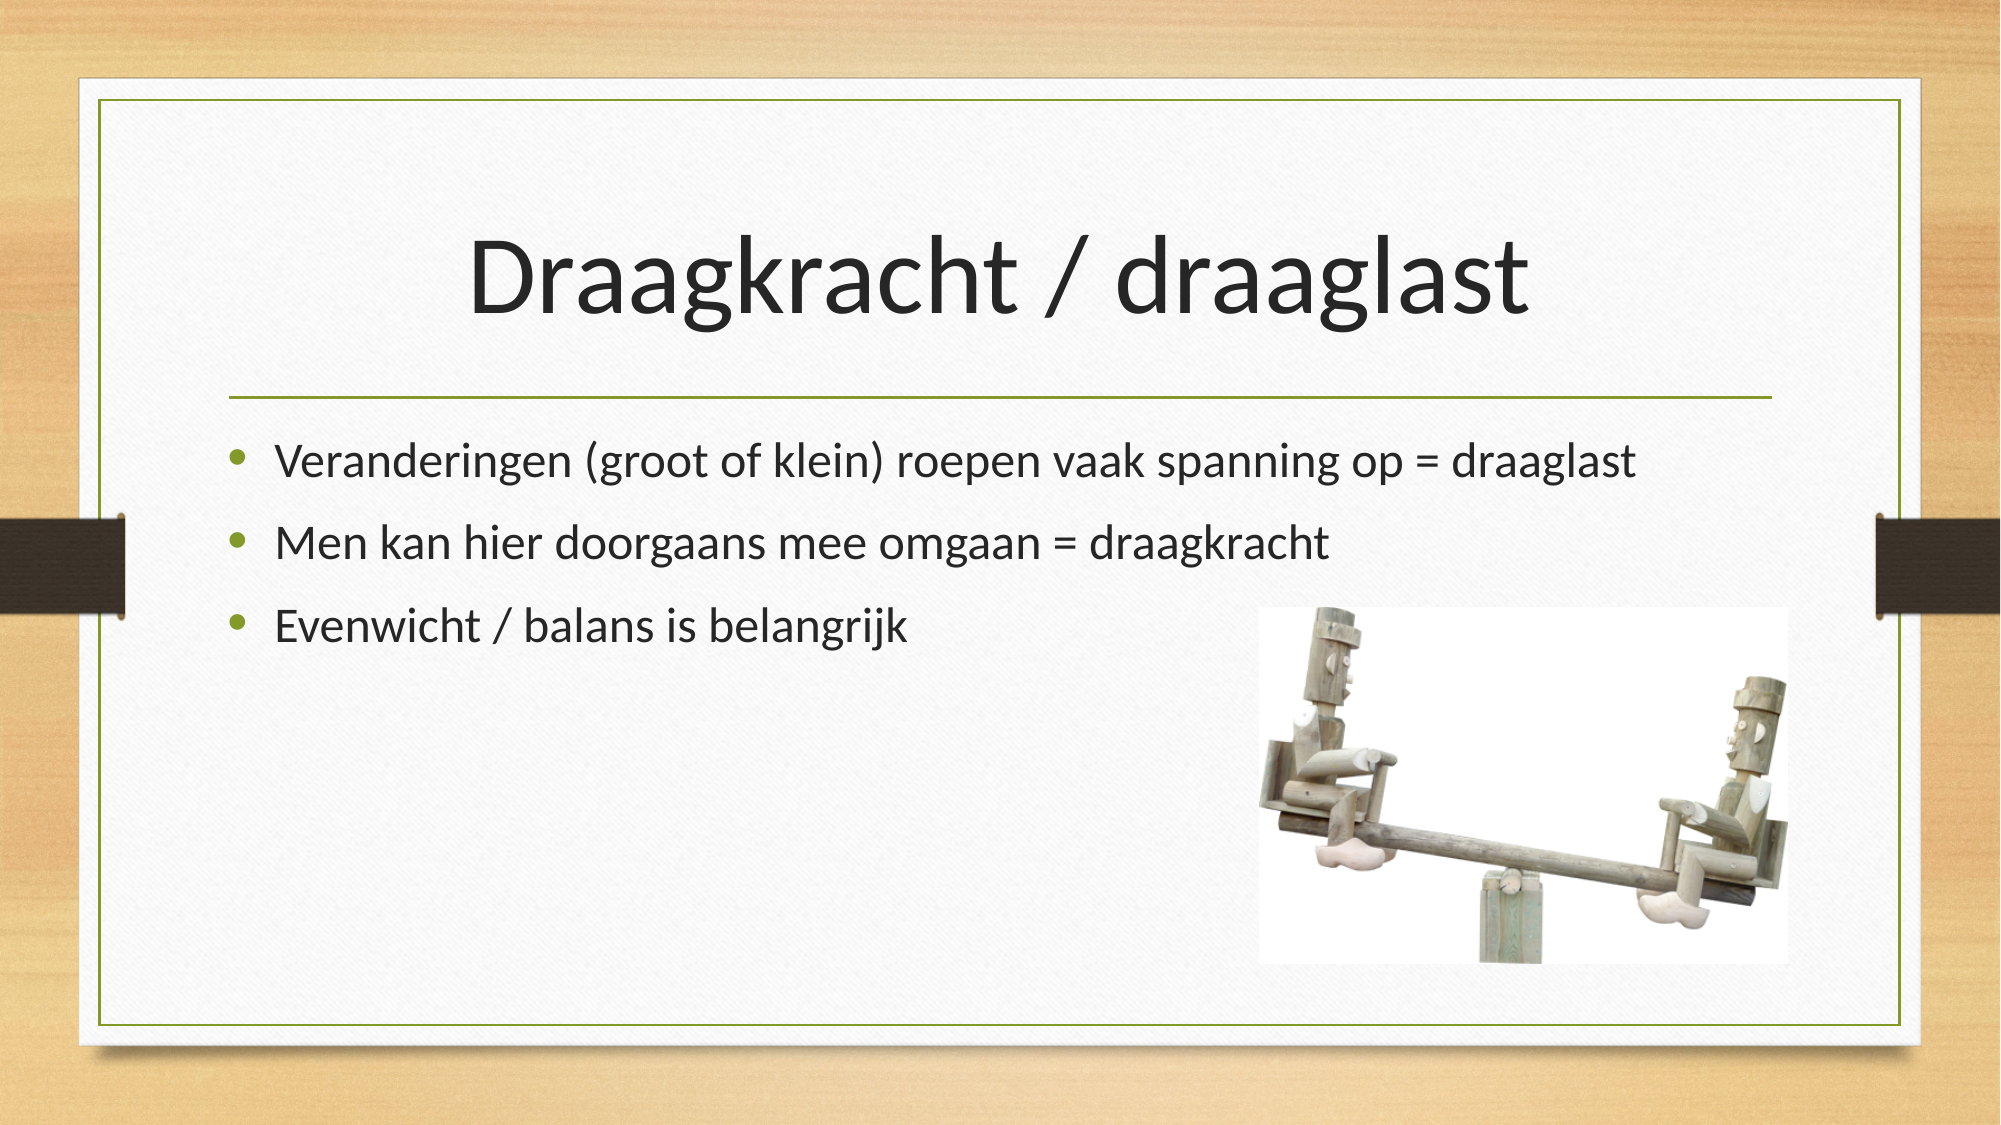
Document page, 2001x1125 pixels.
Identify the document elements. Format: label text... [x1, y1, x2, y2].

picture [0, 0, 2001, 1125]
list Veranderingen (groot of klein) roepen vaak spanning op = draaglast Men kan hier doorgaans mee omgaan = draagkracht Evenwicht / balans is belangrijk [212, 419, 1788, 964]
title Draagkracht / draaglast [212, 161, 1788, 375]
